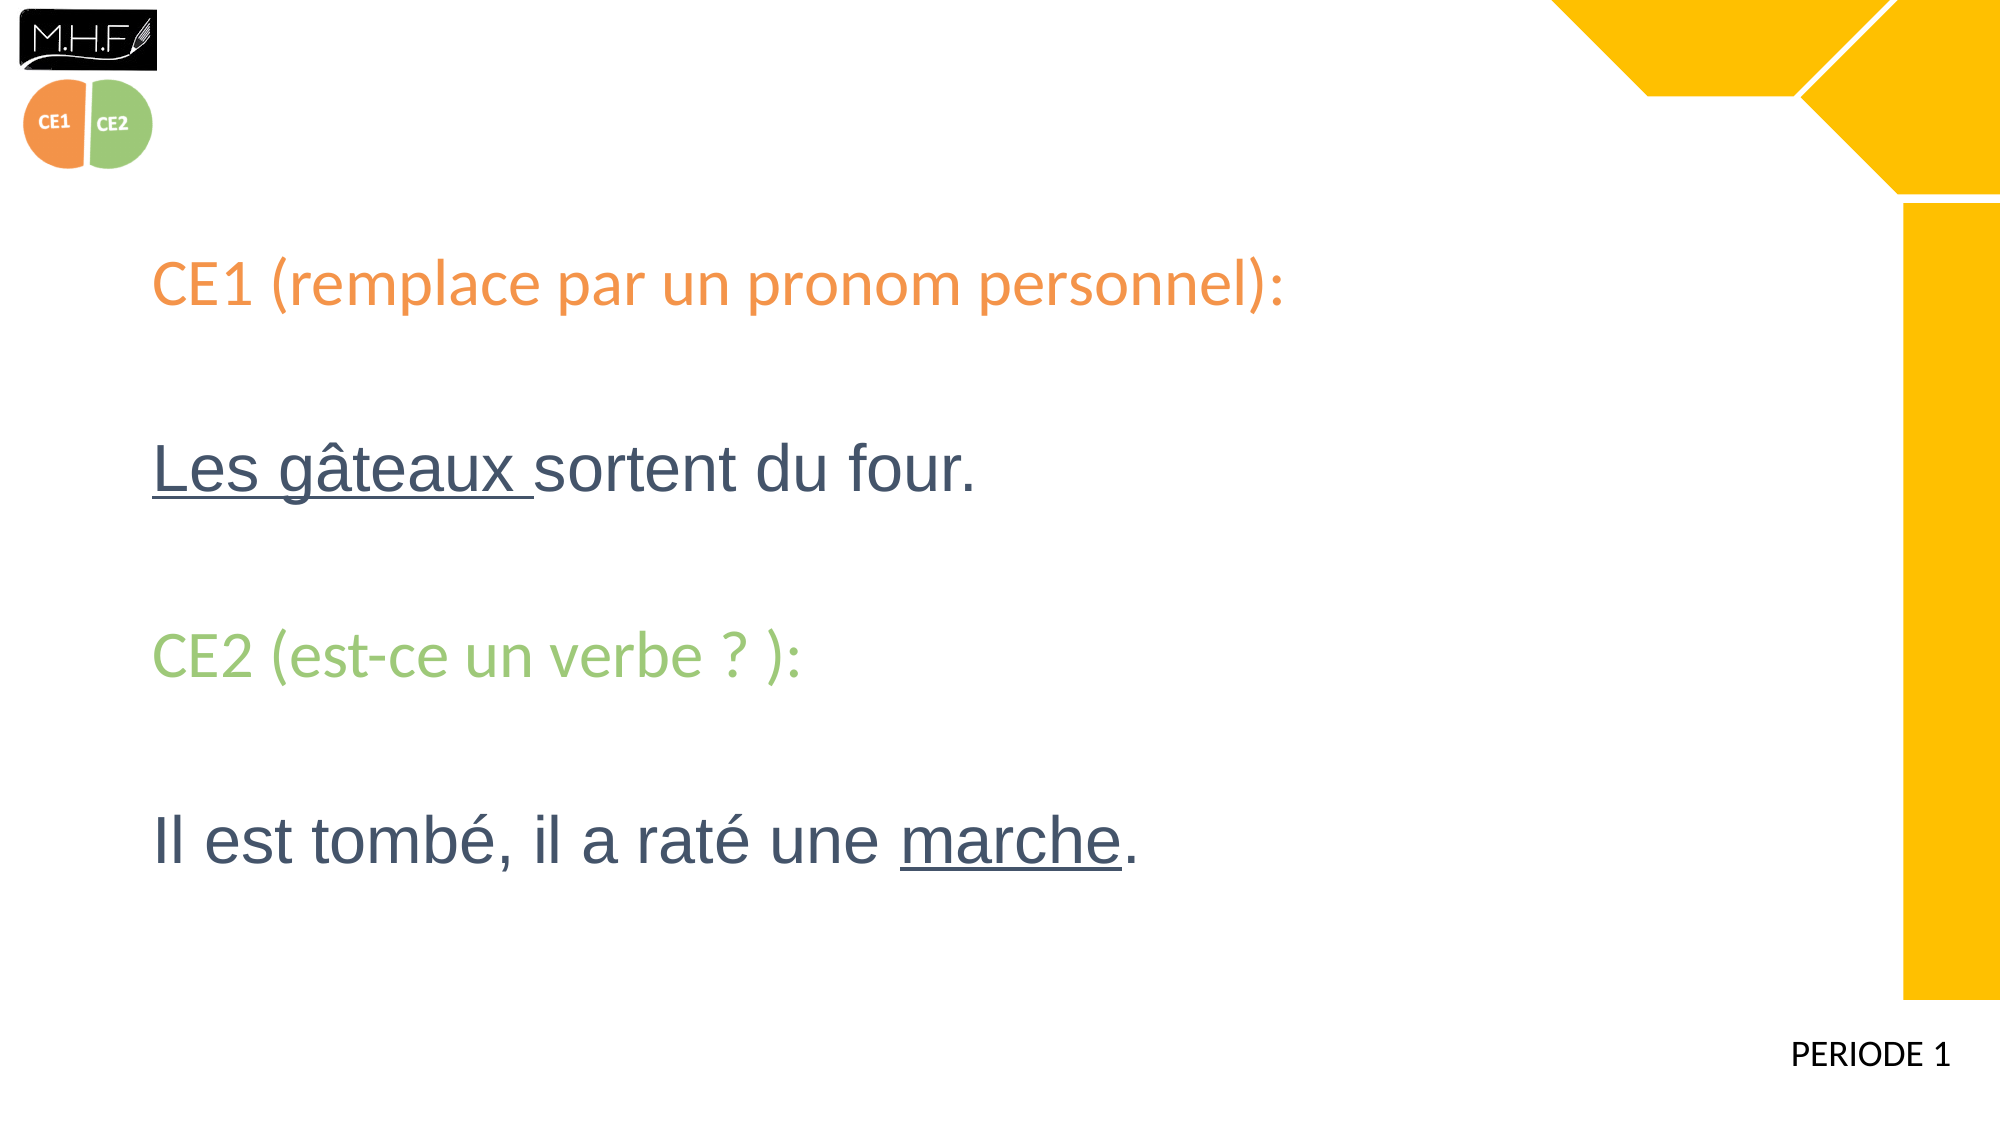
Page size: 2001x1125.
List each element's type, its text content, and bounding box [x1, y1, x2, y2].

text_box [1799, 0, 2000, 196]
picture [1, 7, 177, 207]
list CE1 (remplace par un pronom personnel): Les gâteaux sortent du four. CE2 (est-ce un verbe ? ): Il est tombé, il a raté une marche. [137, 240, 1863, 1014]
text_box PERIODE 1 [1362, 1021, 1967, 1082]
text_box [1549, 0, 1892, 98]
text_box [1902, 202, 2000, 1001]
